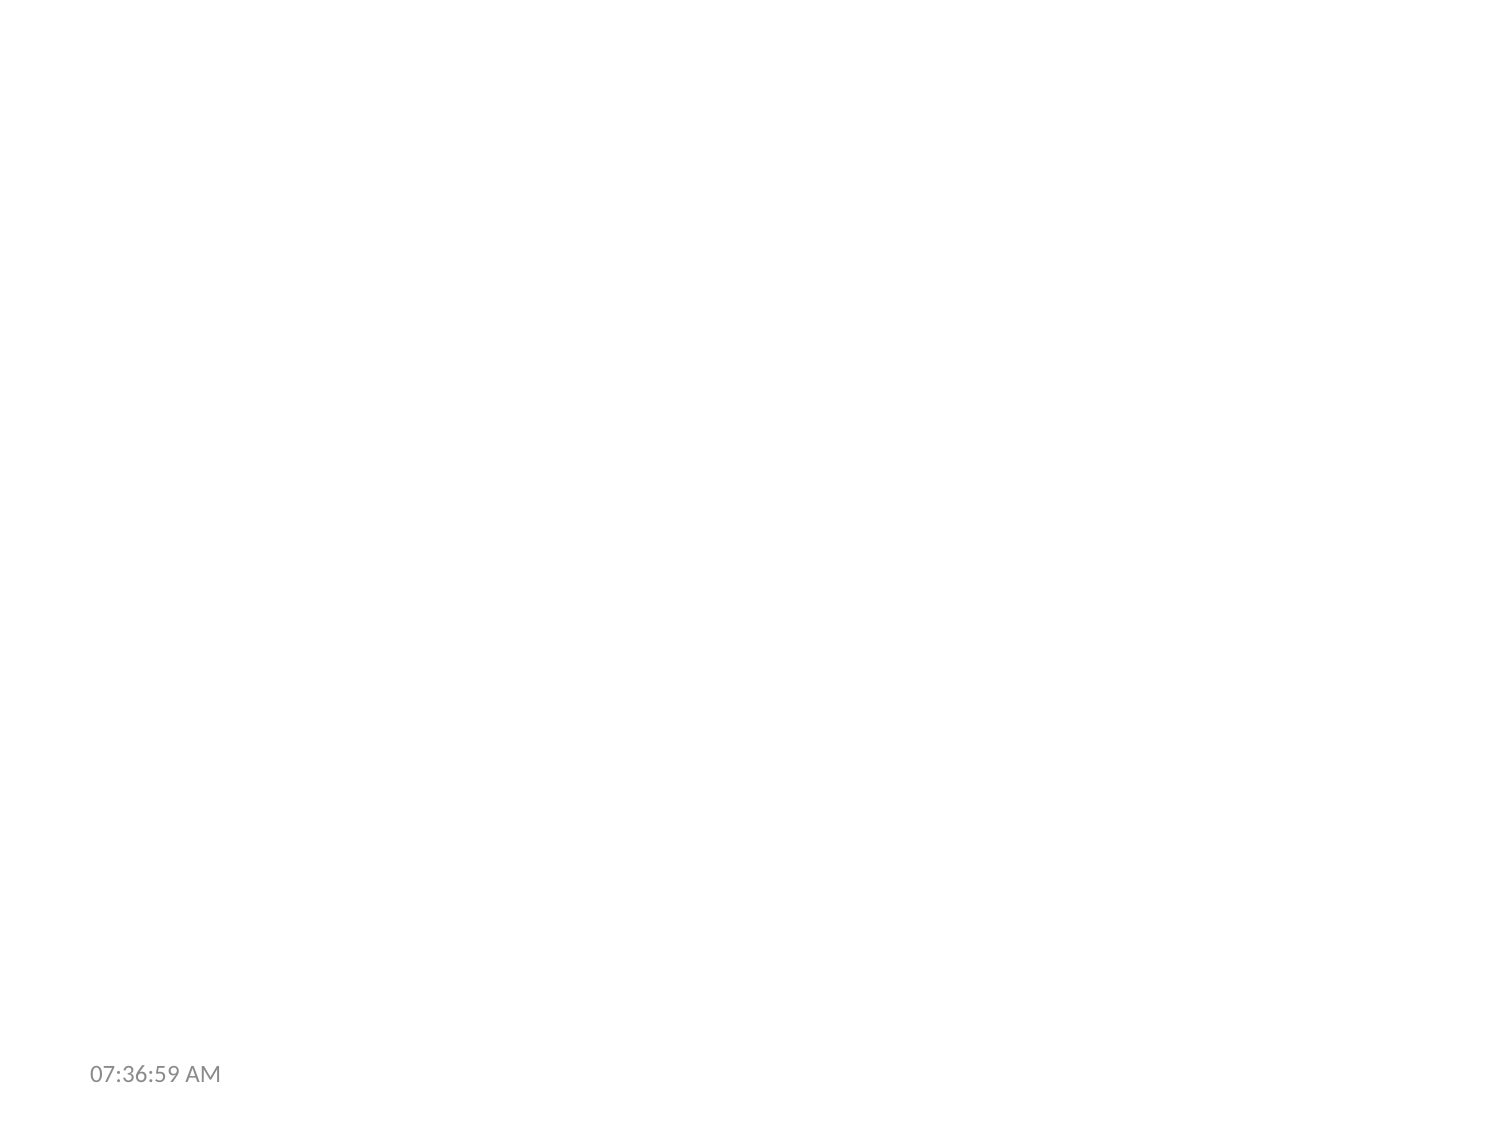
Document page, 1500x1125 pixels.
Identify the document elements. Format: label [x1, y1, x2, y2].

slide_number [75, 1042, 425, 1103]
